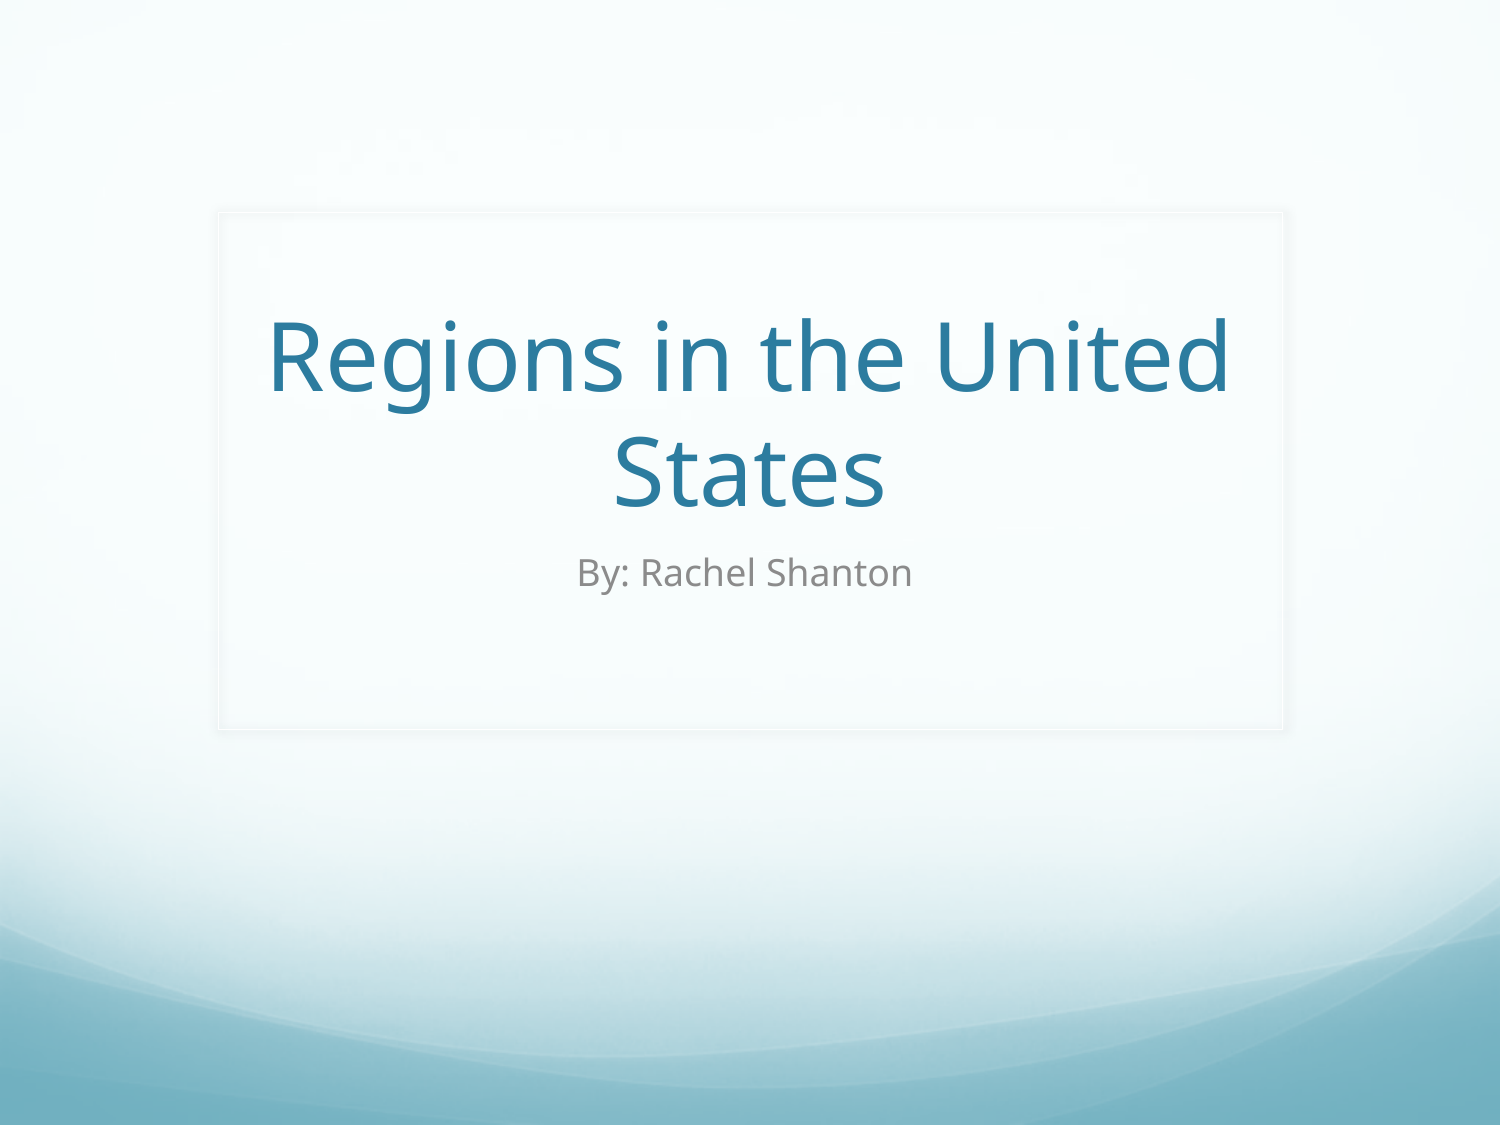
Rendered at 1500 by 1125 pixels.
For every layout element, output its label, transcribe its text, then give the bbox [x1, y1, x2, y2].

subtitle By: Rachel Shanton [217, 541, 1283, 692]
title Regions in the United States [217, 249, 1283, 533]
